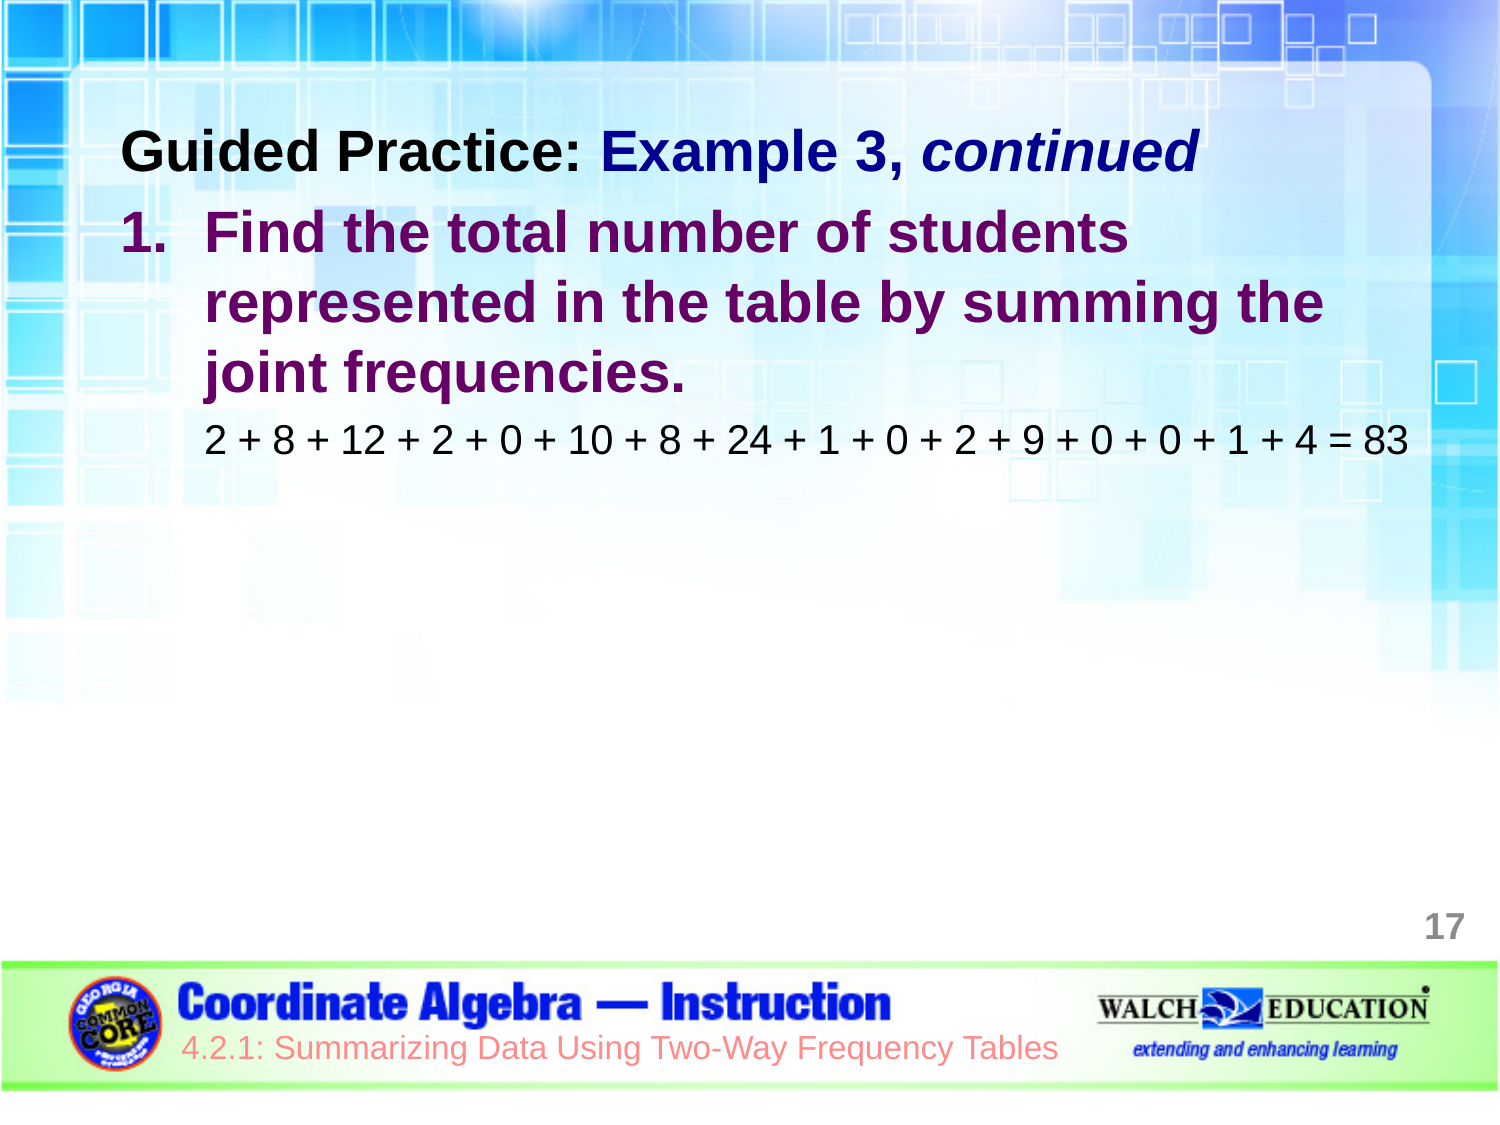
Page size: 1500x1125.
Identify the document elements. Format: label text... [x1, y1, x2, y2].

footer 4.2.1: Summarizing Data Using Two-Way Frequency Tables [166, 1024, 1080, 1069]
picture [1, 0, 1500, 1091]
slide_number 17 [1361, 901, 1481, 949]
subtitle Guided Practice: Example 3, continued Find the total number of students represented in the table by summing the joint frequencies. 2 + 8 + 12 + 2 + 0 + 10 + 8 + 24 + 1 + 0 + 2 + 9 + 0 + 0 + 1 + 4 = 83 [105, 105, 1434, 925]
